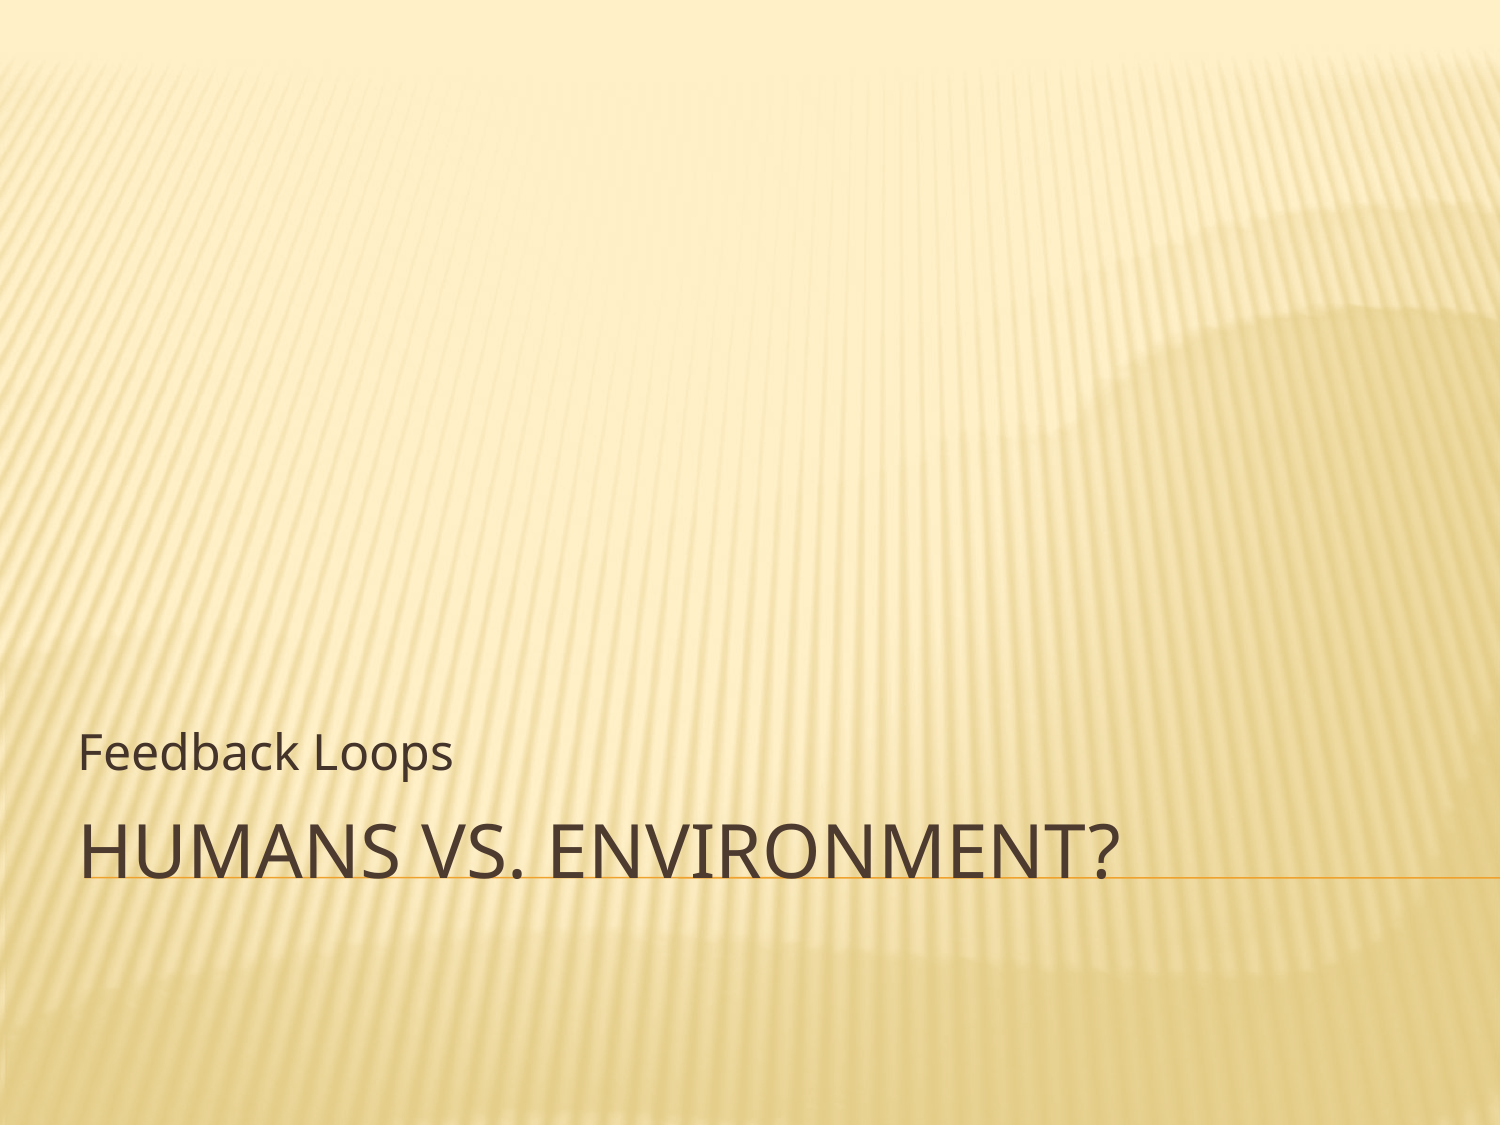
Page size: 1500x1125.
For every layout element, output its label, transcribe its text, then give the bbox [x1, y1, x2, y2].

subtitle Feedback Loops [62, 637, 1450, 788]
title Humans vs. Environment? [62, 796, 1450, 997]
